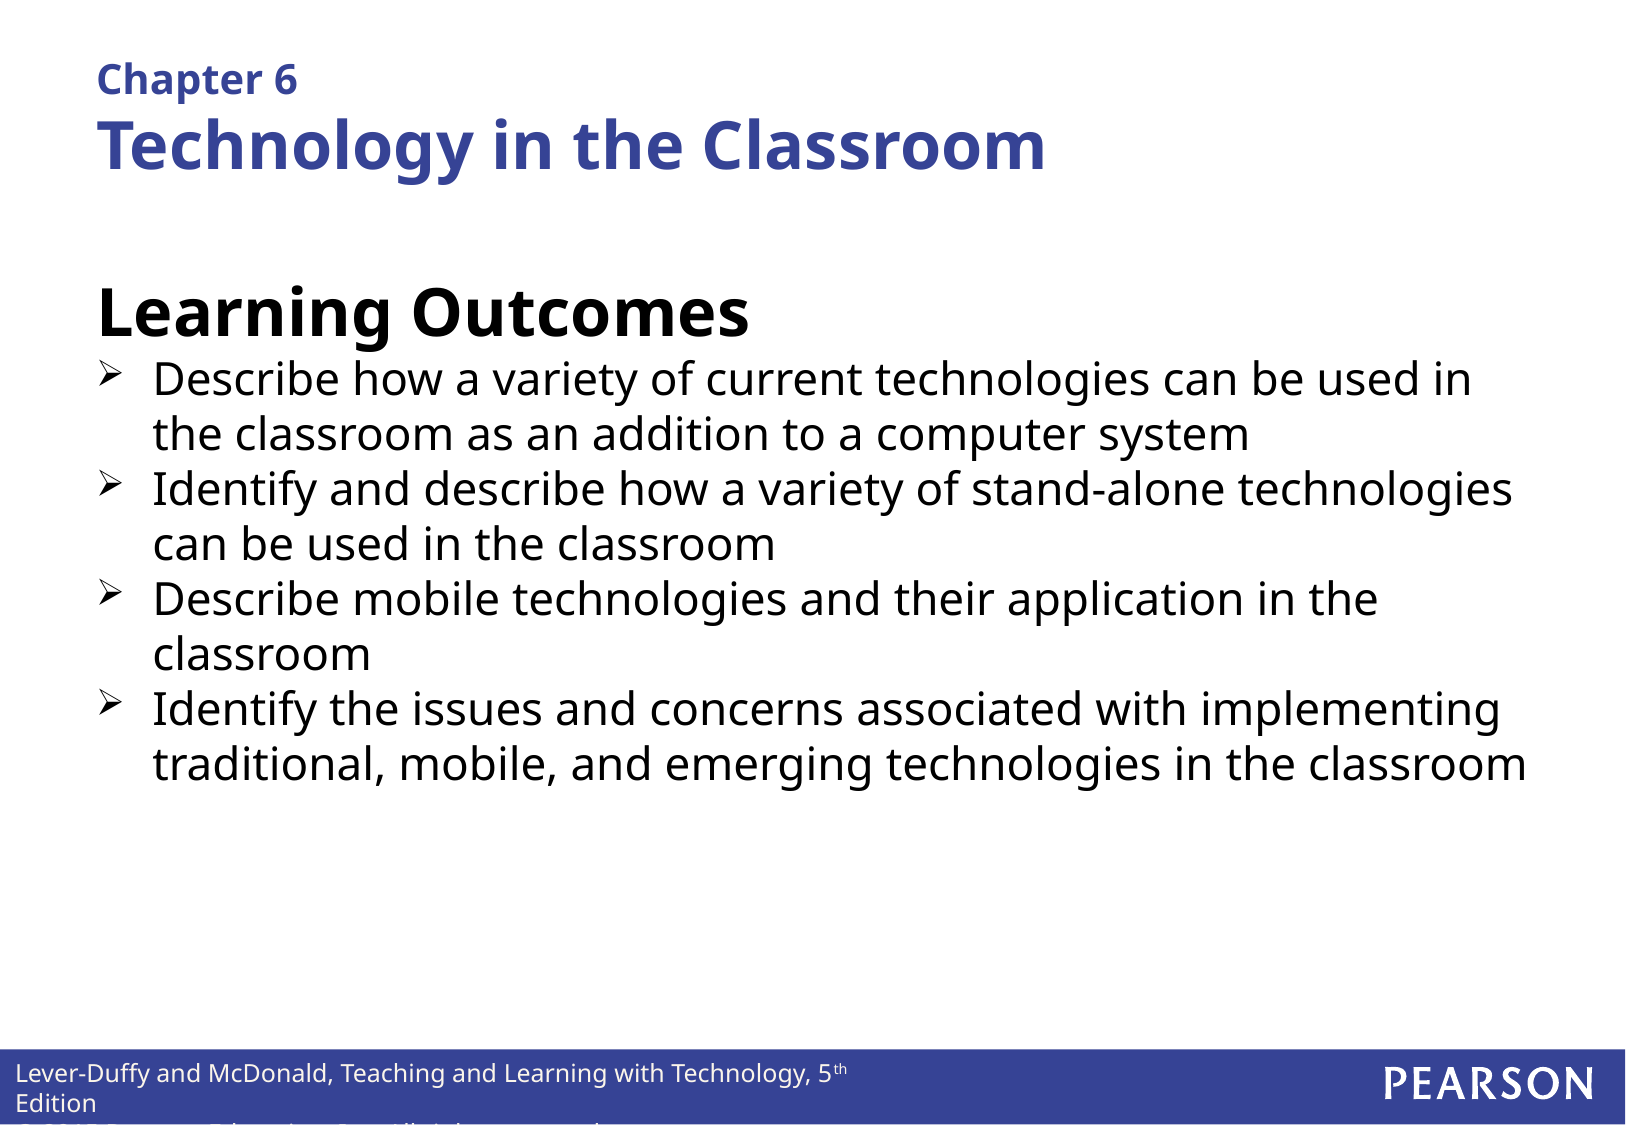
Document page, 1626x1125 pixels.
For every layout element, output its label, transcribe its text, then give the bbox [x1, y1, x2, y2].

list Learning Outcomes Describe how a variety of current technologies can be used in the classroom as an addition to a computer system Identify and describe how a variety of stand-alone technologies can be used in the classroom Describe mobile technologies and their application in the classroom Identify the issues and concerns associated with implementing traditional, mobile, and emerging technologies in the classroom [81, 262, 1544, 1005]
title Chapter 6 Technology in the Classroom [81, 45, 1544, 233]
